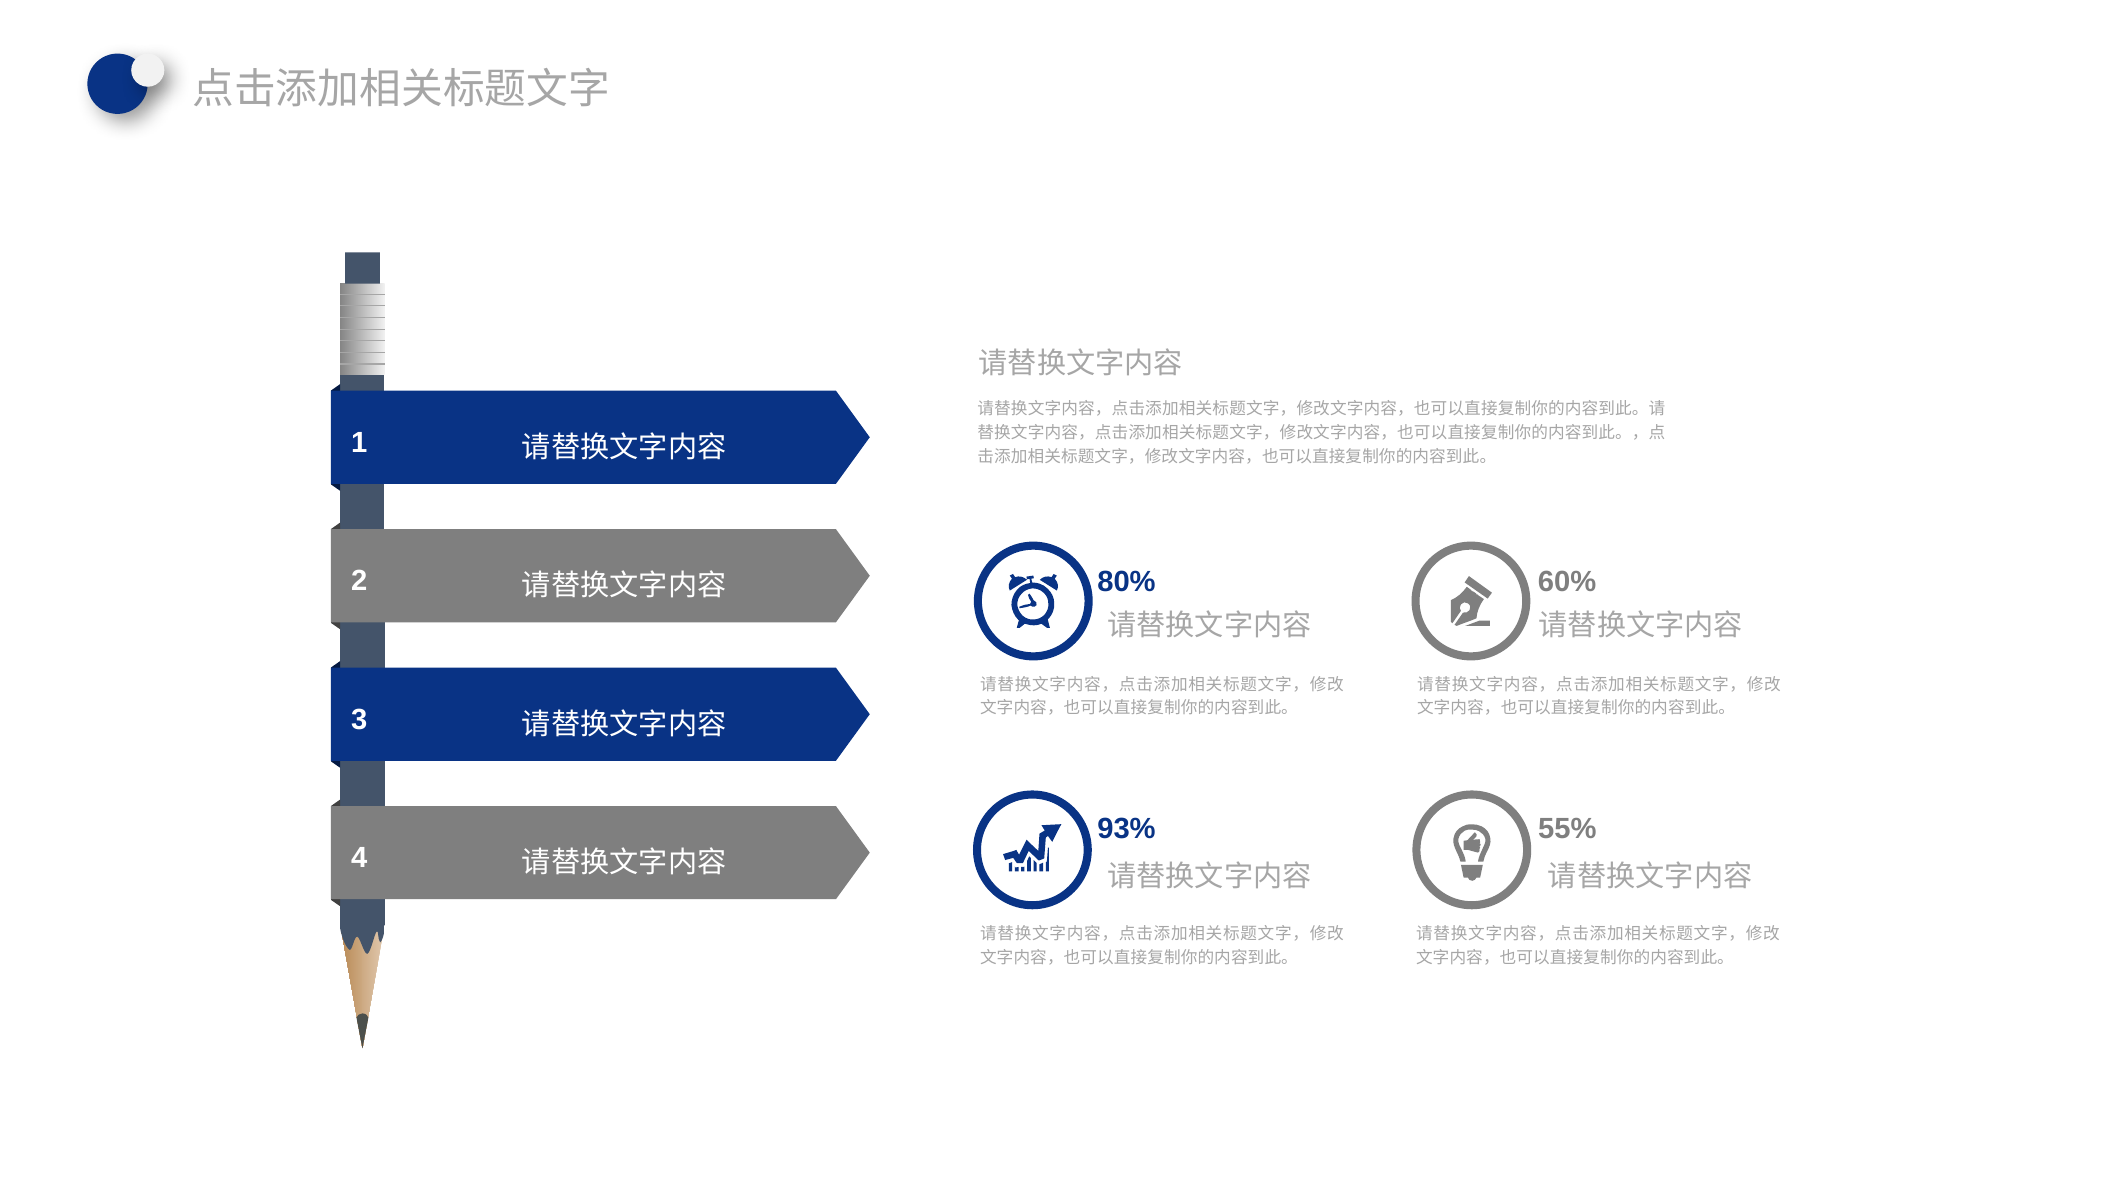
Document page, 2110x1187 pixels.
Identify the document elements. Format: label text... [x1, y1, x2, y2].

text_box 请替换文字内容 [1533, 842, 1768, 900]
text_box [971, 789, 1092, 911]
text_box [130, 52, 166, 88]
text_box [86, 52, 142, 115]
text_box [1003, 824, 1062, 864]
text_box [1045, 847, 1049, 872]
text_box [1453, 824, 1491, 862]
text_box [972, 540, 1092, 662]
text_box 请替换文字内容，点击添加相关标题文字，修改文字内容，也可以直接复制你的内容到此。 [1401, 912, 1795, 975]
text_box [1008, 573, 1055, 628]
text_box [1039, 573, 1058, 591]
text_box 93% [1082, 795, 1171, 853]
text_box 请替换文字内容 [1092, 842, 1328, 900]
text_box [1460, 864, 1483, 881]
text_box [1033, 860, 1037, 872]
text_box 请替换文字内容，点击添加相关标题文字，修改文字内容，也可以直接复制你的内容到此。请替换文字内容，点击添加相关标题文字，修改文字内容，也可以直接复制你的内容到此。，点击添加相关标题文字，修改文字内容，也可以直接复制你的内容到此。 [962, 386, 1681, 473]
text_box 请替换文字内容，点击添加相关标题文字，修改文字内容，也可以直接复制你的内容到此。 [1402, 662, 1796, 725]
text_box 请替换文字内容 [963, 330, 1199, 386]
text_box [1027, 856, 1031, 872]
text_box [1450, 576, 1492, 626]
text_box [1039, 862, 1044, 872]
text_box 请替换文字内容 [1092, 592, 1328, 649]
text_box 80% [1082, 547, 1171, 605]
text_box 请替换文字内容，点击添加相关标题文字，修改文字内容，也可以直接复制你的内容到此。 [965, 662, 1359, 725]
text_box 请替换文字内容 [1523, 592, 1759, 649]
text_box 请替换文字内容，点击添加相关标题文字，修改文字内容，也可以直接复制你的内容到此。 [965, 912, 1359, 975]
text_box 55% [1523, 795, 1612, 853]
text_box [330, 252, 870, 1049]
text_box [1410, 540, 1523, 662]
text_box [1411, 789, 1533, 911]
text_box [1008, 862, 1013, 872]
text_box 点击添加相关标题文字 [176, 53, 680, 114]
text_box 60% [1523, 547, 1612, 605]
